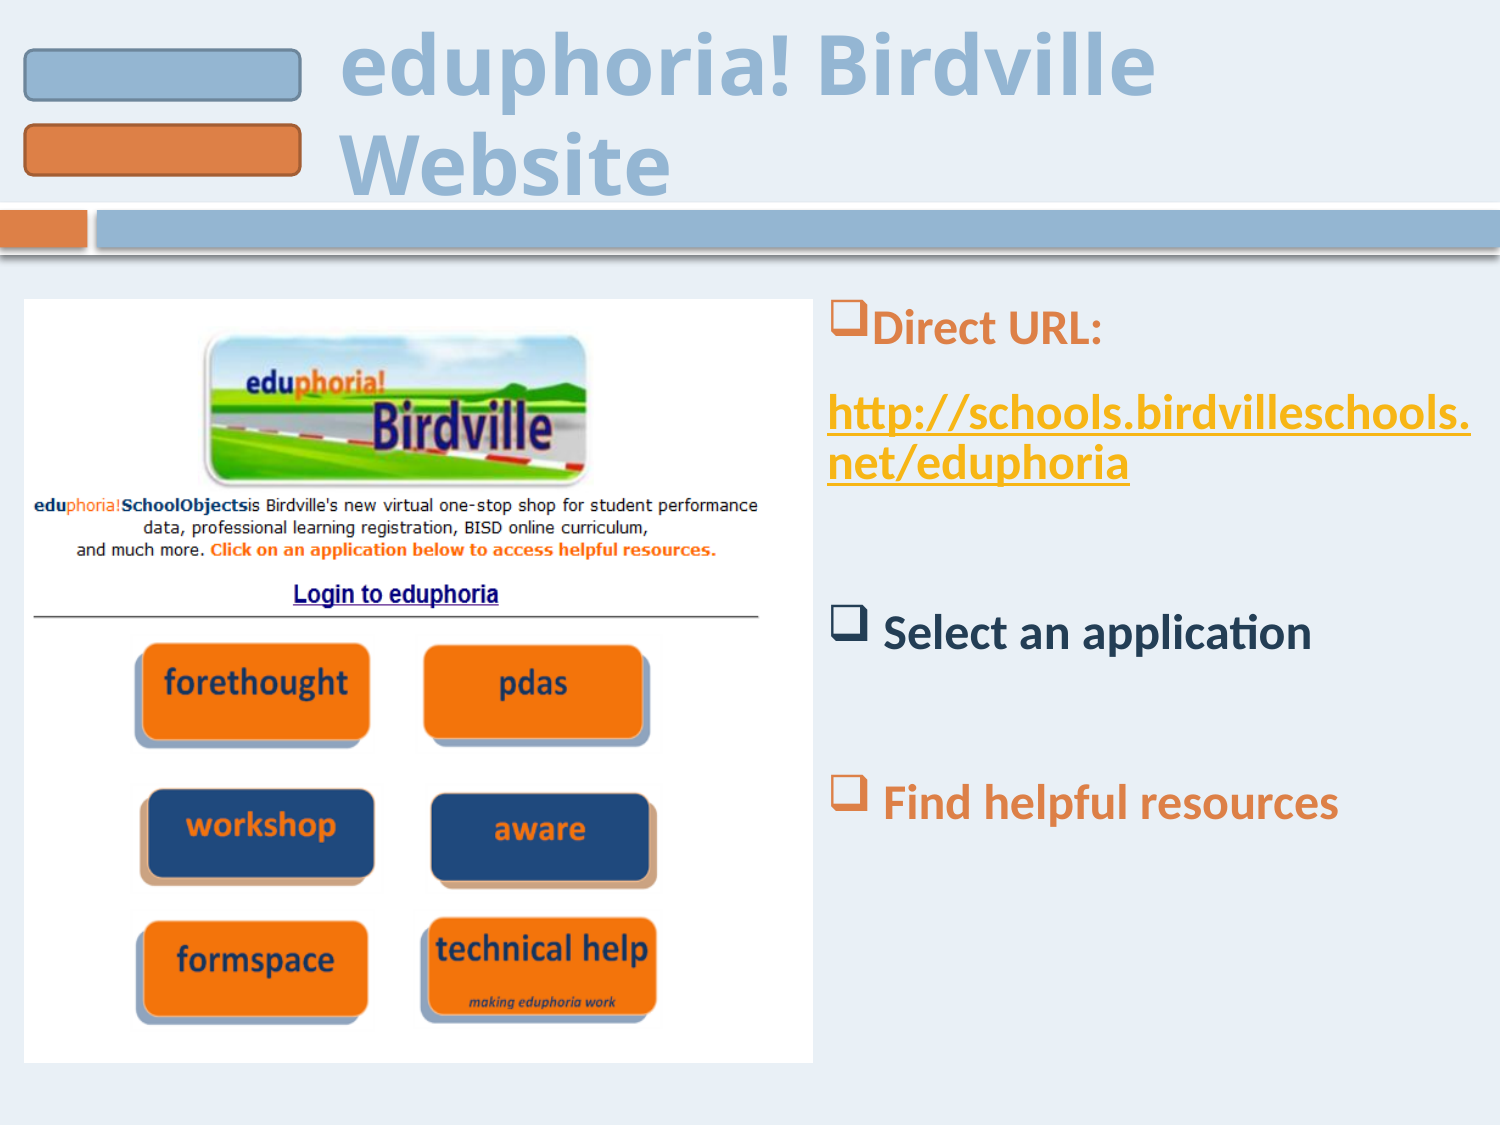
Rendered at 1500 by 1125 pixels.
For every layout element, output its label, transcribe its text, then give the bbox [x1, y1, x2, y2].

text_box [23, 48, 302, 102]
text_box Direct URL: http://schools.birdvilleschools.net/eduphoria Select an application Find helpful resources [812, 287, 1500, 873]
picture [24, 299, 813, 1063]
text_box [23, 123, 302, 177]
text_box eduphoria! Birdville Website [324, 12, 1500, 213]
